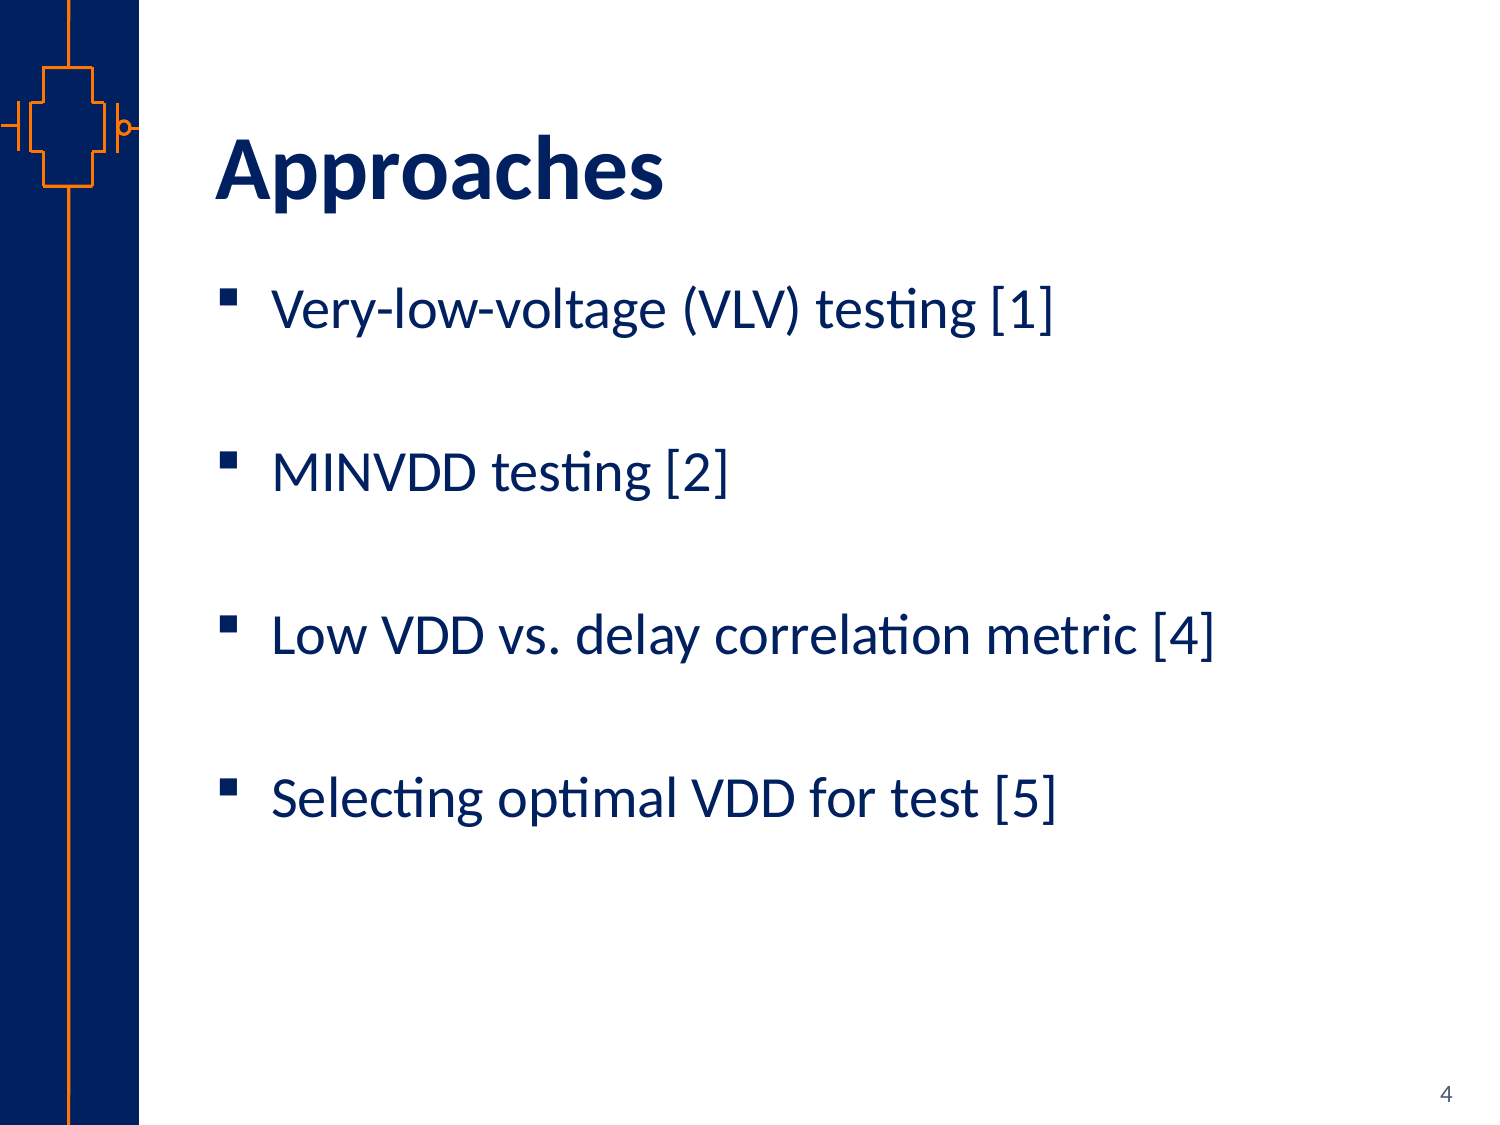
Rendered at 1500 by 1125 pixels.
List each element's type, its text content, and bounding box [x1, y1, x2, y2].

list Very-low-voltage (VLV) testing [1] MINVDD testing [2] Low VDD vs. delay correlation metric [4] Selecting optimal VDD for test [5] [200, 262, 1425, 988]
slide_number 4 [1425, 1062, 1488, 1123]
title Approaches [200, 37, 1388, 225]
